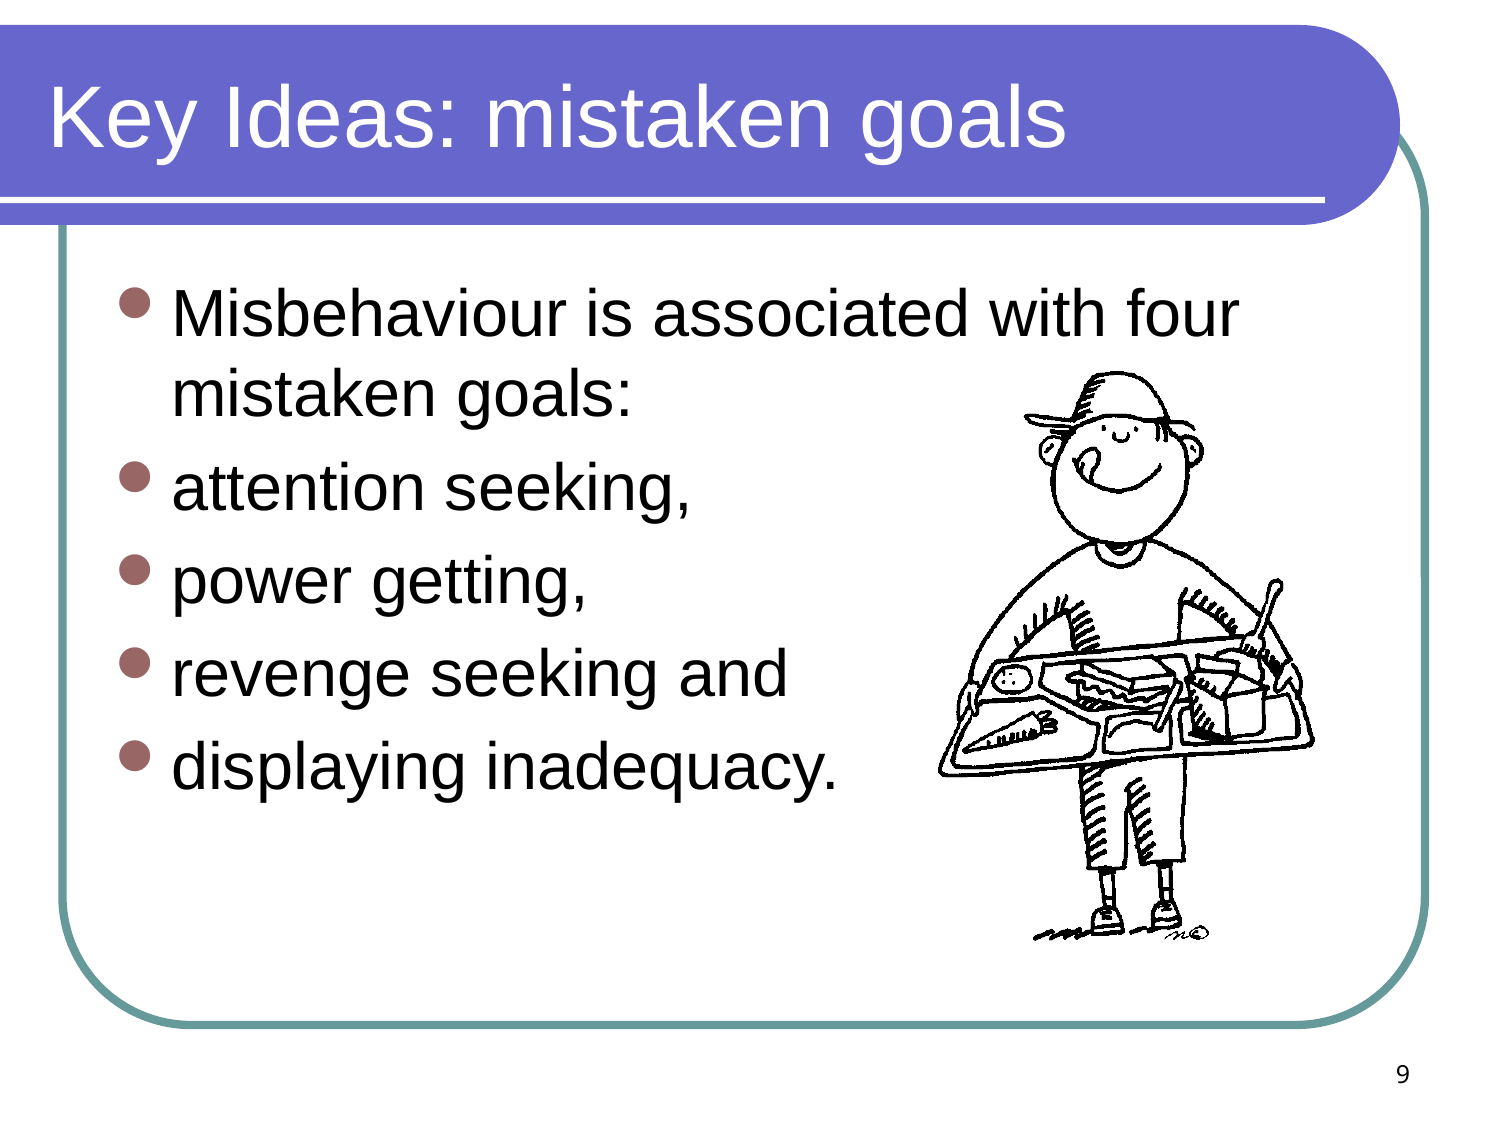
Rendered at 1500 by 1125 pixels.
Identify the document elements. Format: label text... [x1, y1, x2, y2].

title Key Ideas: mistaken goals [31, 37, 1348, 188]
slide_number 9 [1074, 1024, 1426, 1101]
list Misbehaviour is associated with four mistaken goals: attention seeking, power getting, revenge seeking and displaying inadequacy. [99, 262, 1401, 988]
picture [926, 361, 1321, 941]
